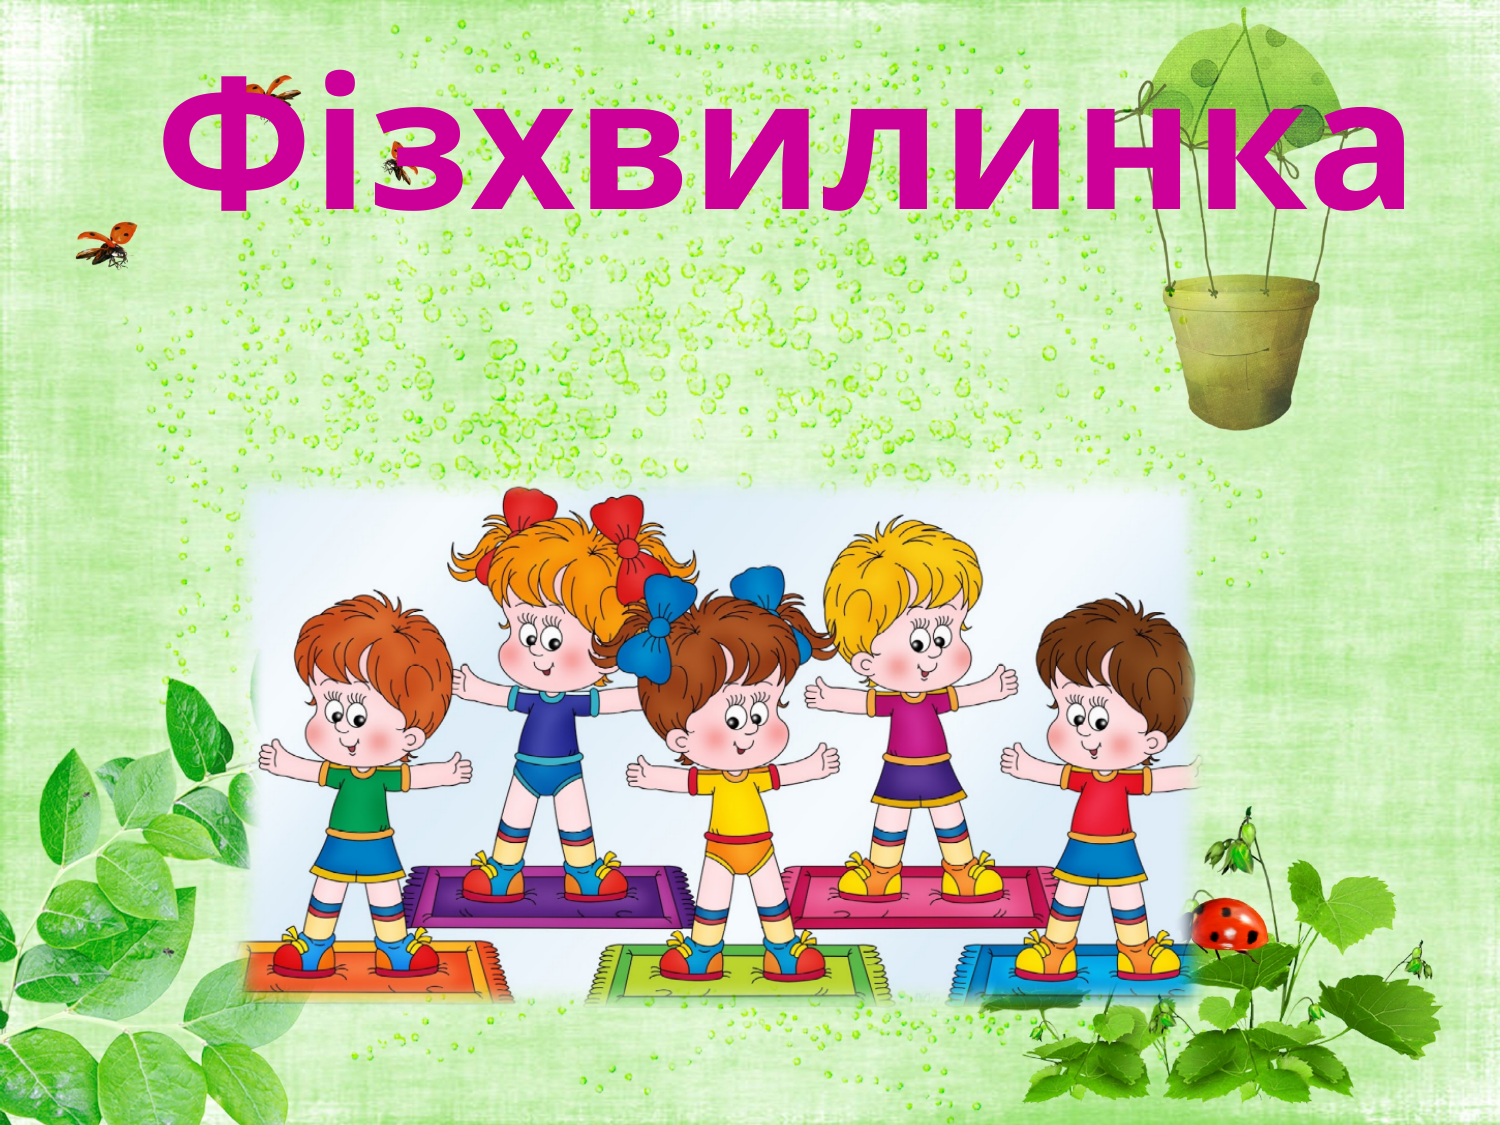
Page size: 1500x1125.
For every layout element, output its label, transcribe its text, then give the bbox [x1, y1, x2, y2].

title Фізхвилинка [112, 42, 1463, 231]
picture [0, 0, 1500, 1125]
